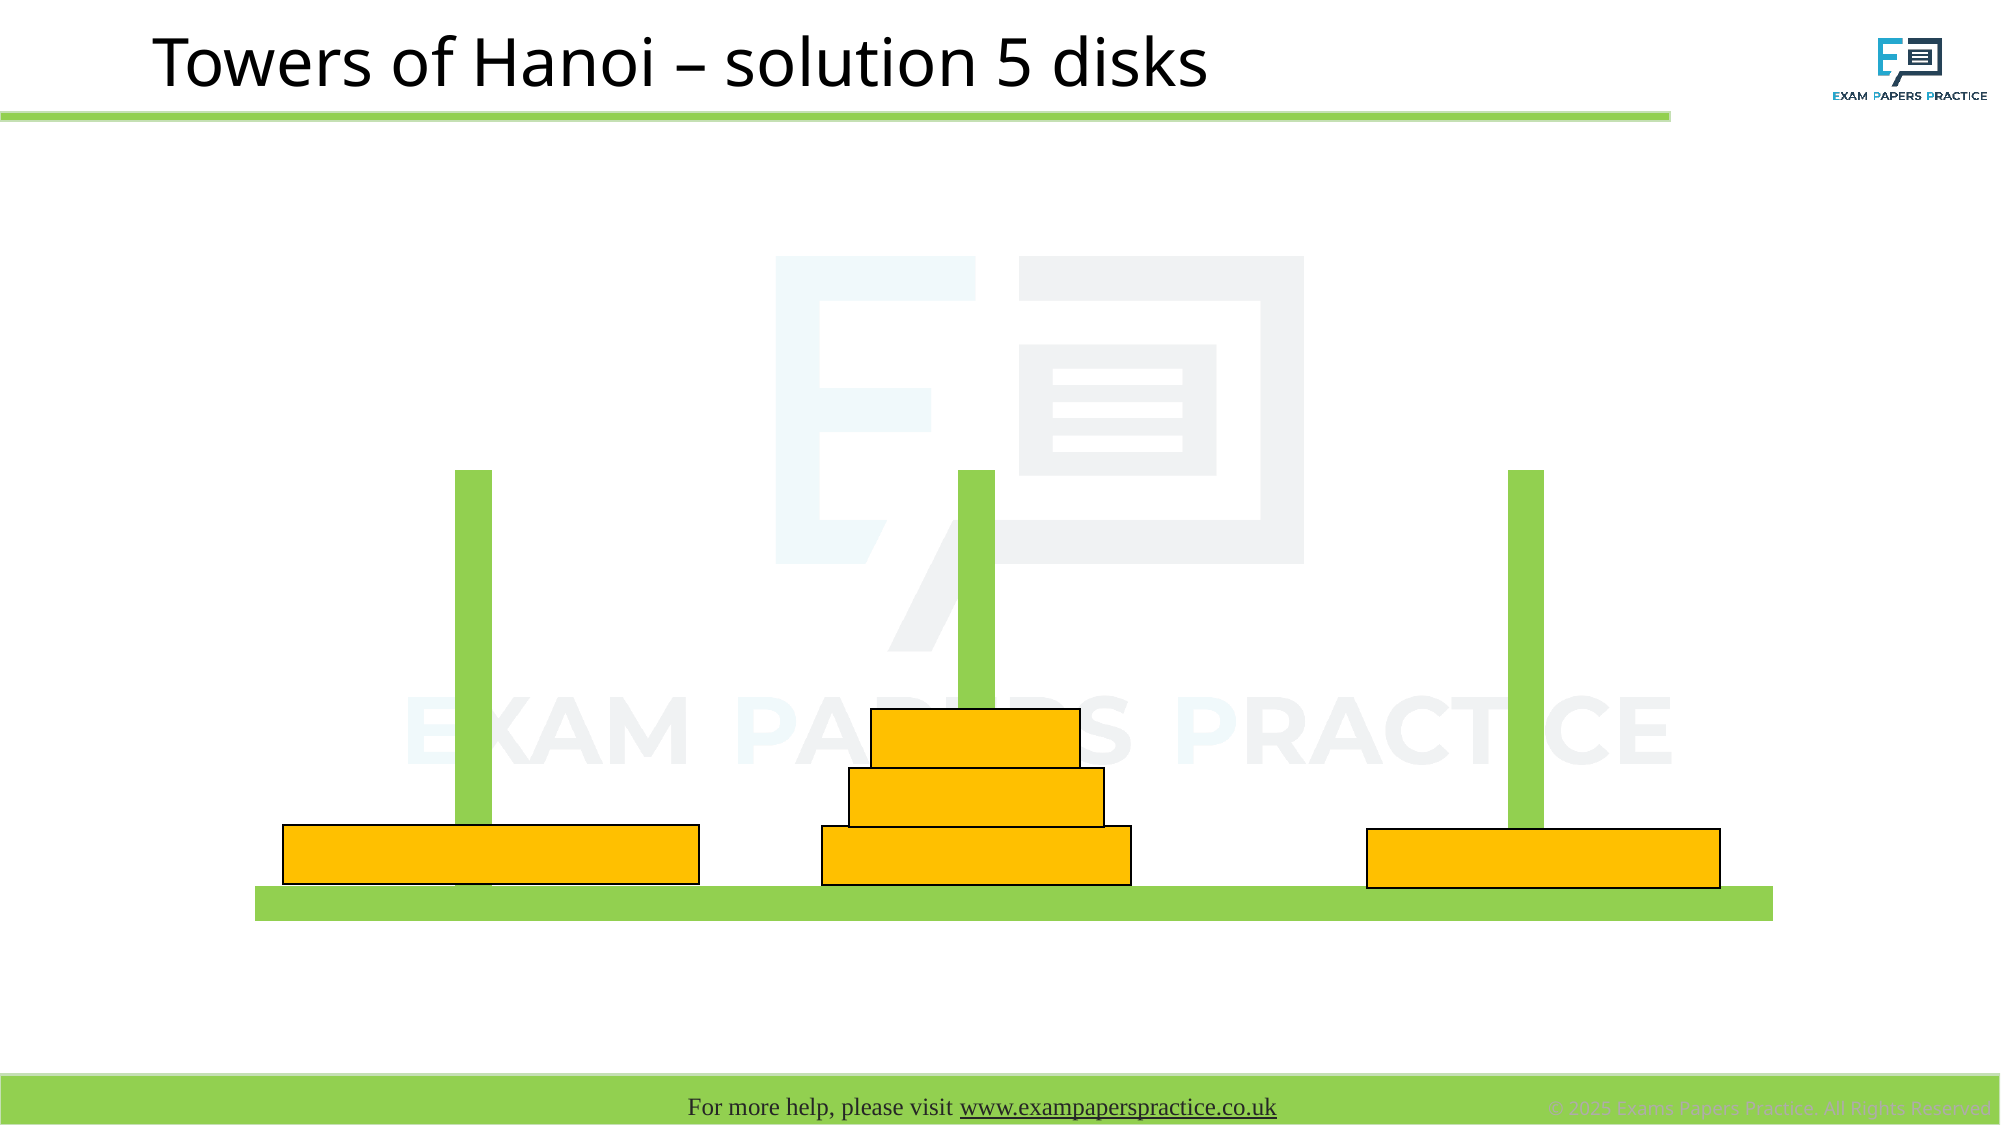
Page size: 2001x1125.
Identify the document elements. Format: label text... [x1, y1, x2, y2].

text_box [455, 470, 492, 824]
text_box [1366, 828, 1721, 889]
text_box [255, 886, 1773, 921]
text_box [870, 708, 1081, 769]
text_box [848, 767, 1105, 828]
title Towers of Hanoi – solution 5 disks [137, 59, 1863, 70]
text_box [958, 470, 995, 708]
text_box [1508, 470, 1544, 828]
text_box [282, 824, 700, 885]
text_box [821, 825, 1132, 886]
